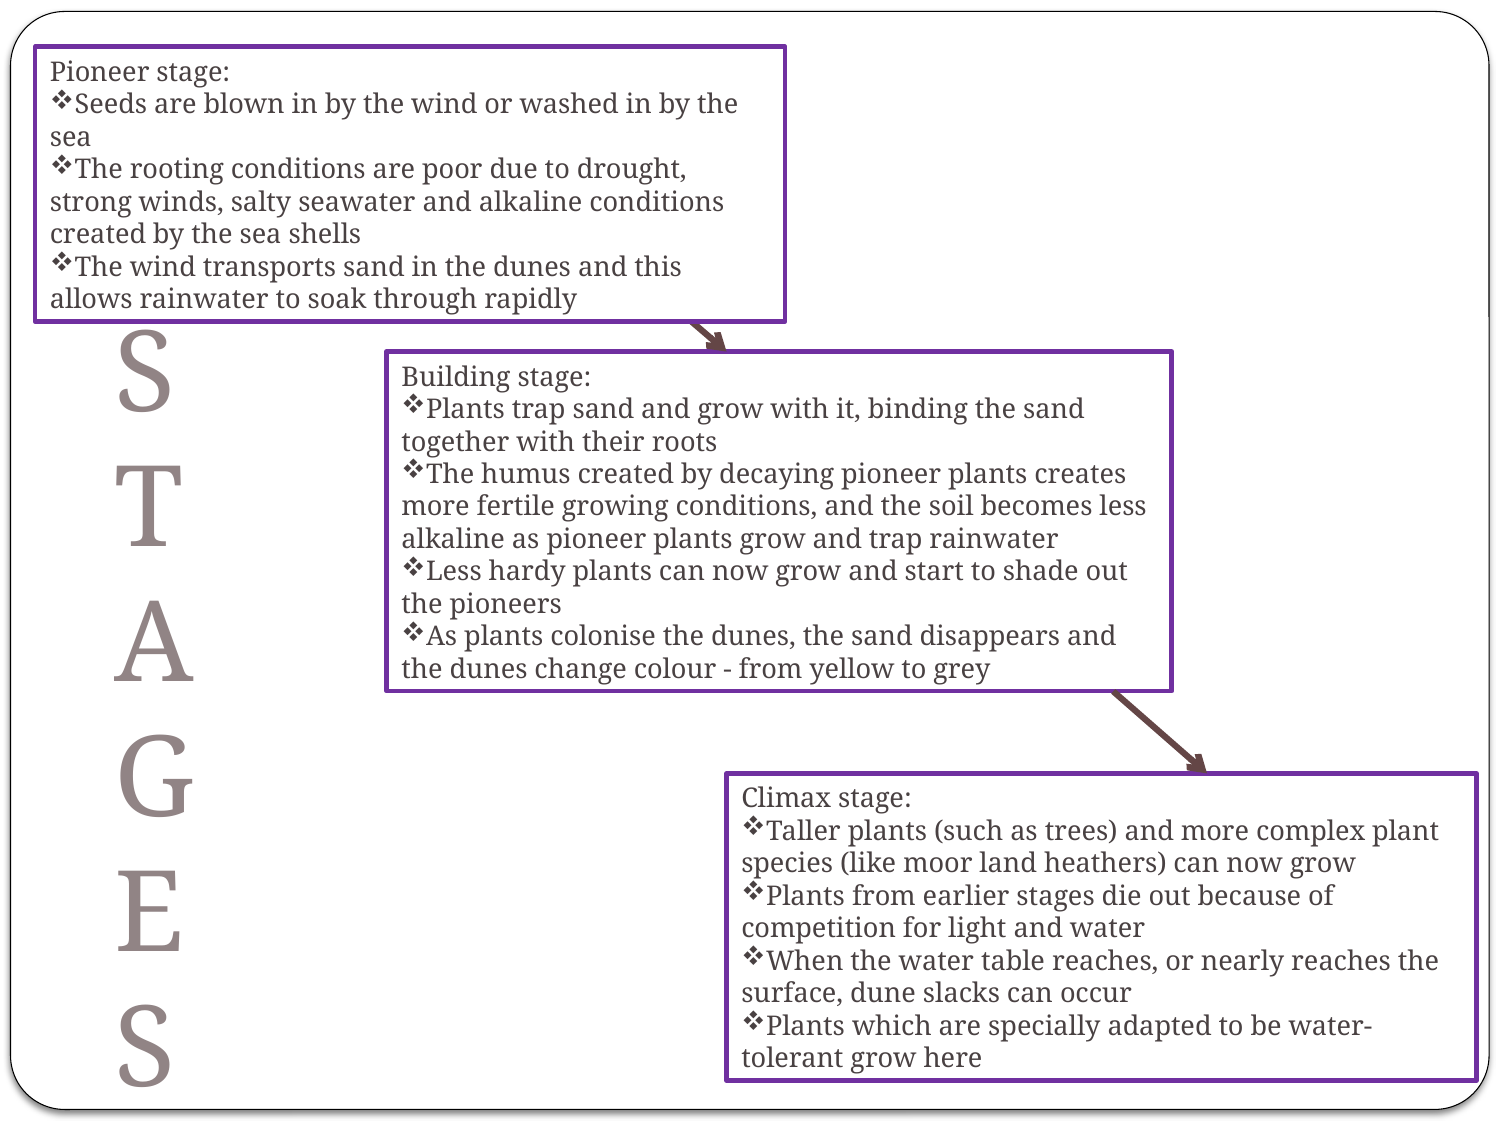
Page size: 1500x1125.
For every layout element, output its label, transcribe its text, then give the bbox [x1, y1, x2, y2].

text_box Climax stage: Taller plants (such as trees) and more complex plant species (like moor land heathers) can now grow Plants from earlier stages die out because of competition for light and water When the water table reaches, or nearly reaches the surface, dune slacks can occur Plants which are specially adapted to be water-tolerant grow here [726, 773, 1477, 1081]
text_box Building stage: Plants trap sand and grow with it, binding the sand together with their roots The humus created by decaying pioneer plants creates more fertile growing conditions, and the soil becomes less alkaline as pioneer plants grow and trap rainwater Less hardy plants can now grow and start to shade out the pioneers As plants colonise the dunes, the sand disappears and the dunes change colour - from yellow to grey [386, 351, 1172, 692]
text_box STAGES [100, 291, 242, 1117]
text_box Pioneer stage: Seeds are blown in by the wind or washed in by the sea The rooting conditions are poor due to drought, strong winds, salty seawater and alkaline conditions created by the sea shells The wind transports sand in the dunes and this allows rainwater to soak through rapidly [35, 46, 786, 322]
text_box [1112, 691, 1208, 774]
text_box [644, 280, 727, 352]
